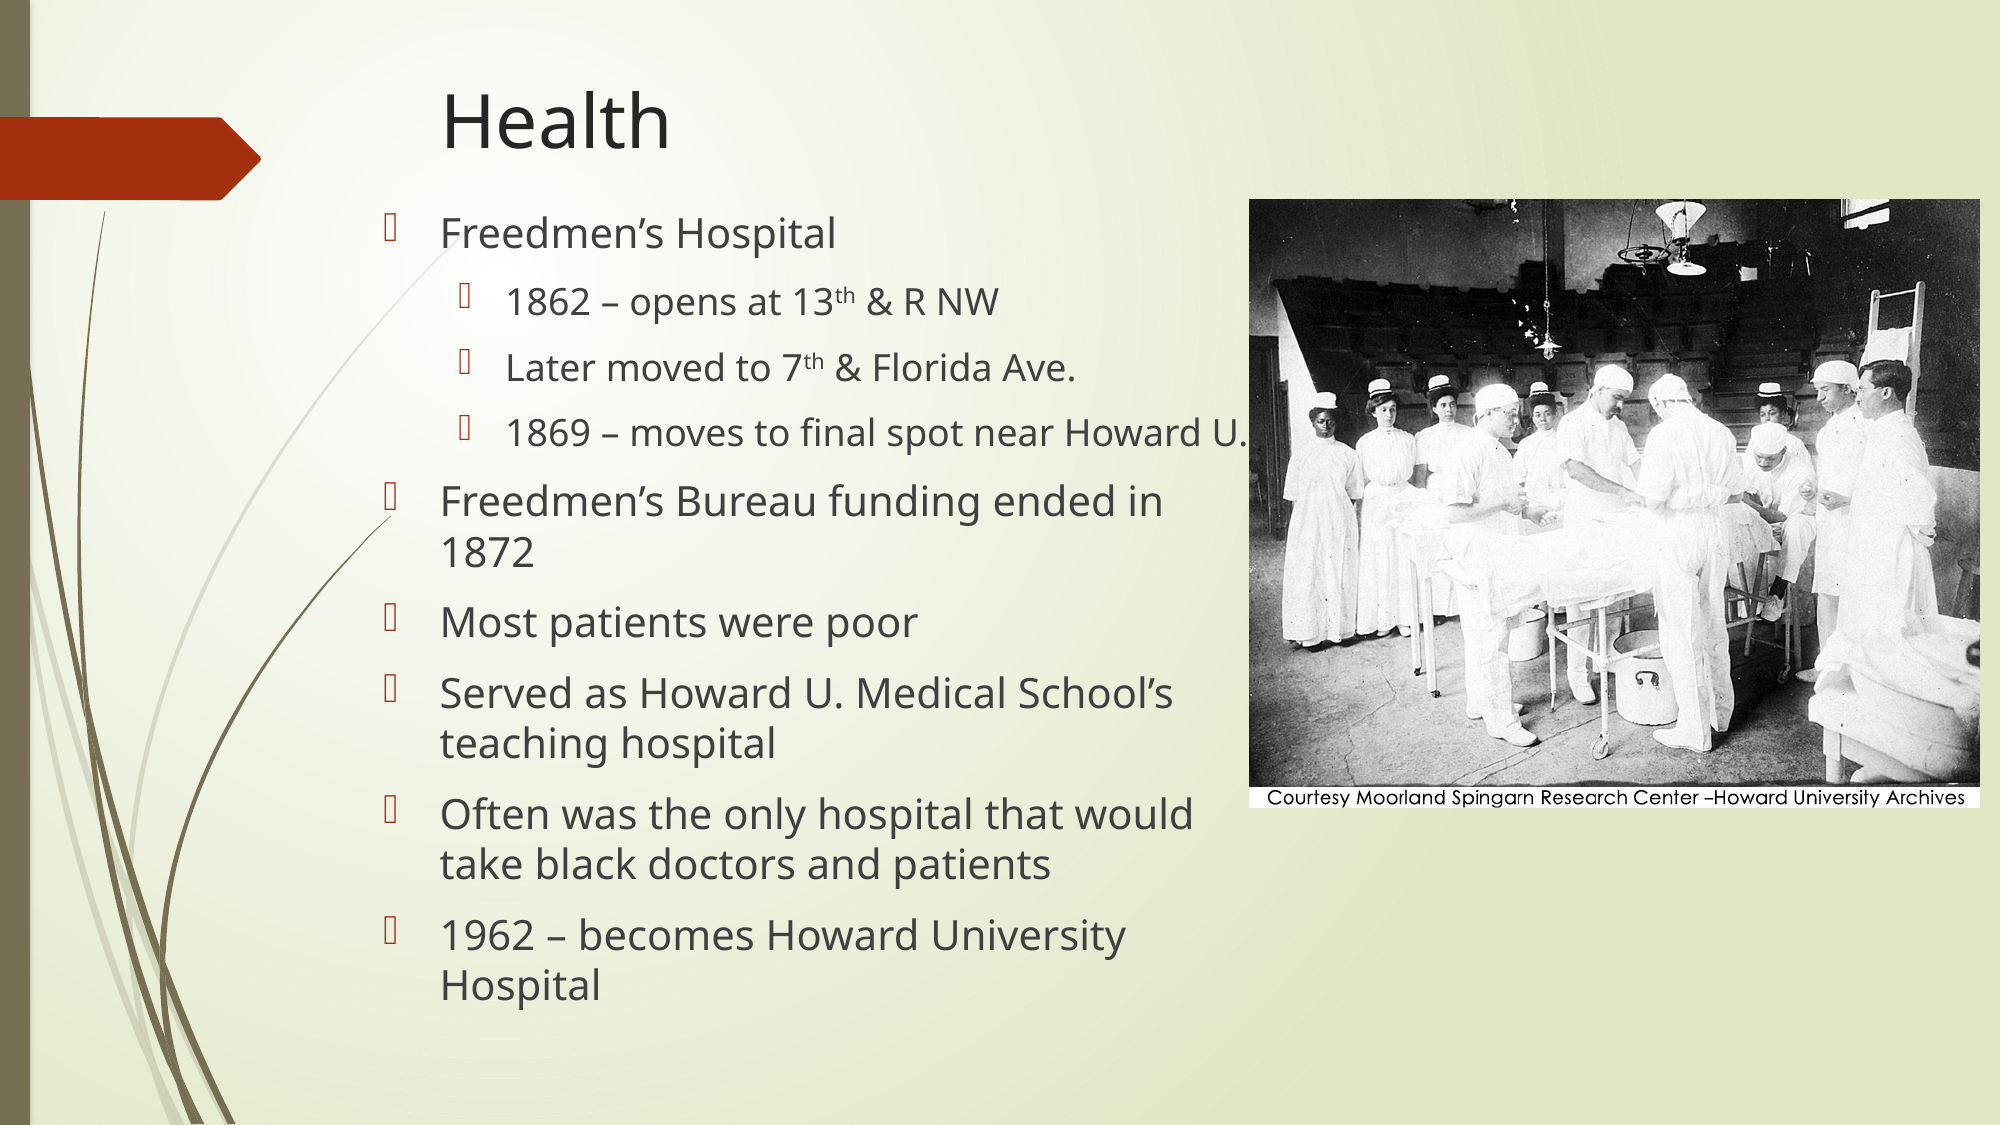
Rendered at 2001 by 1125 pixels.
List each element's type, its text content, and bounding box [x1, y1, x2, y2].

list Freedmen’s Hospital 1862 – opens at 13th & R NW Later moved to 7th & Florida Ave. 1869 – moves to final spot near Howard U. Freedmen’s Bureau funding ended in 1872 Most patients were poor Served as Howard U. Medical School’s teaching hospital Often was the only hospital that would take black doctors and patients 1962 – becomes Howard University Hospital [368, 199, 1271, 1030]
picture [1249, 198, 1980, 808]
title Health [425, 66, 1888, 199]
